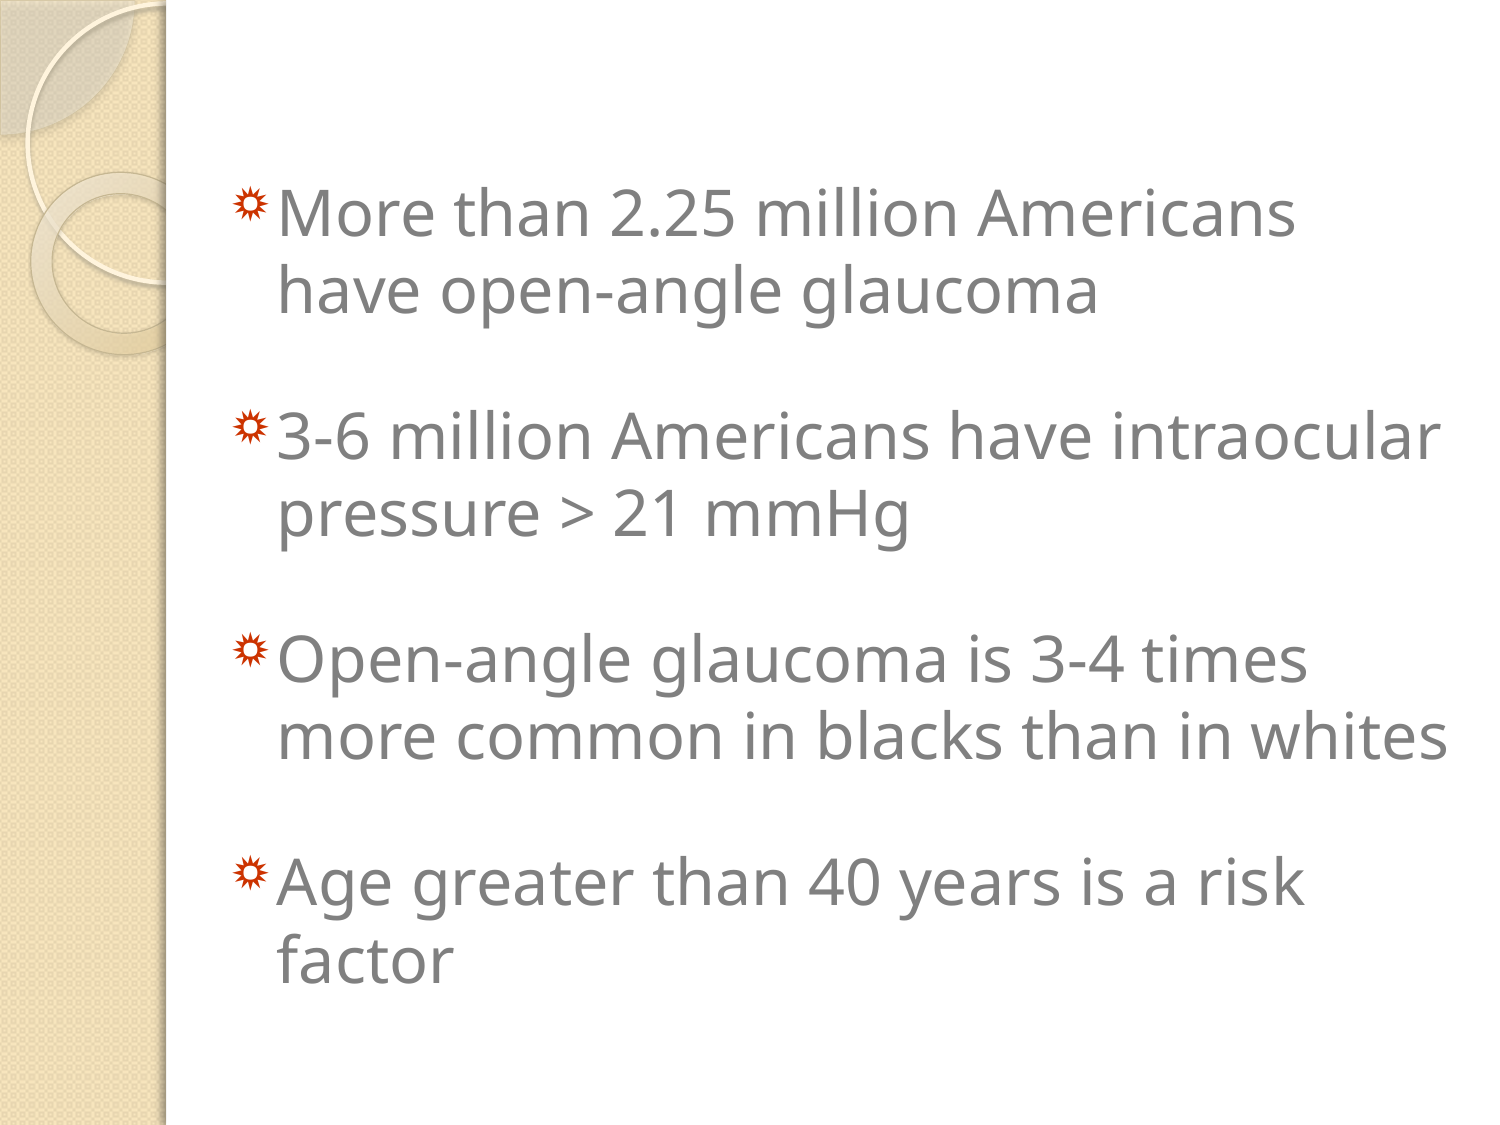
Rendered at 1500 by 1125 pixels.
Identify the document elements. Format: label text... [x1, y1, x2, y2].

list More than 2.25 million Americans have open-angle glaucoma 3-6 million Americans have intraocular pressure > 21 mmHg Open-angle glaucoma is 3-4 times more common in blacks than in whites Age greater than 40 years is a risk factor [199, 164, 1466, 1025]
